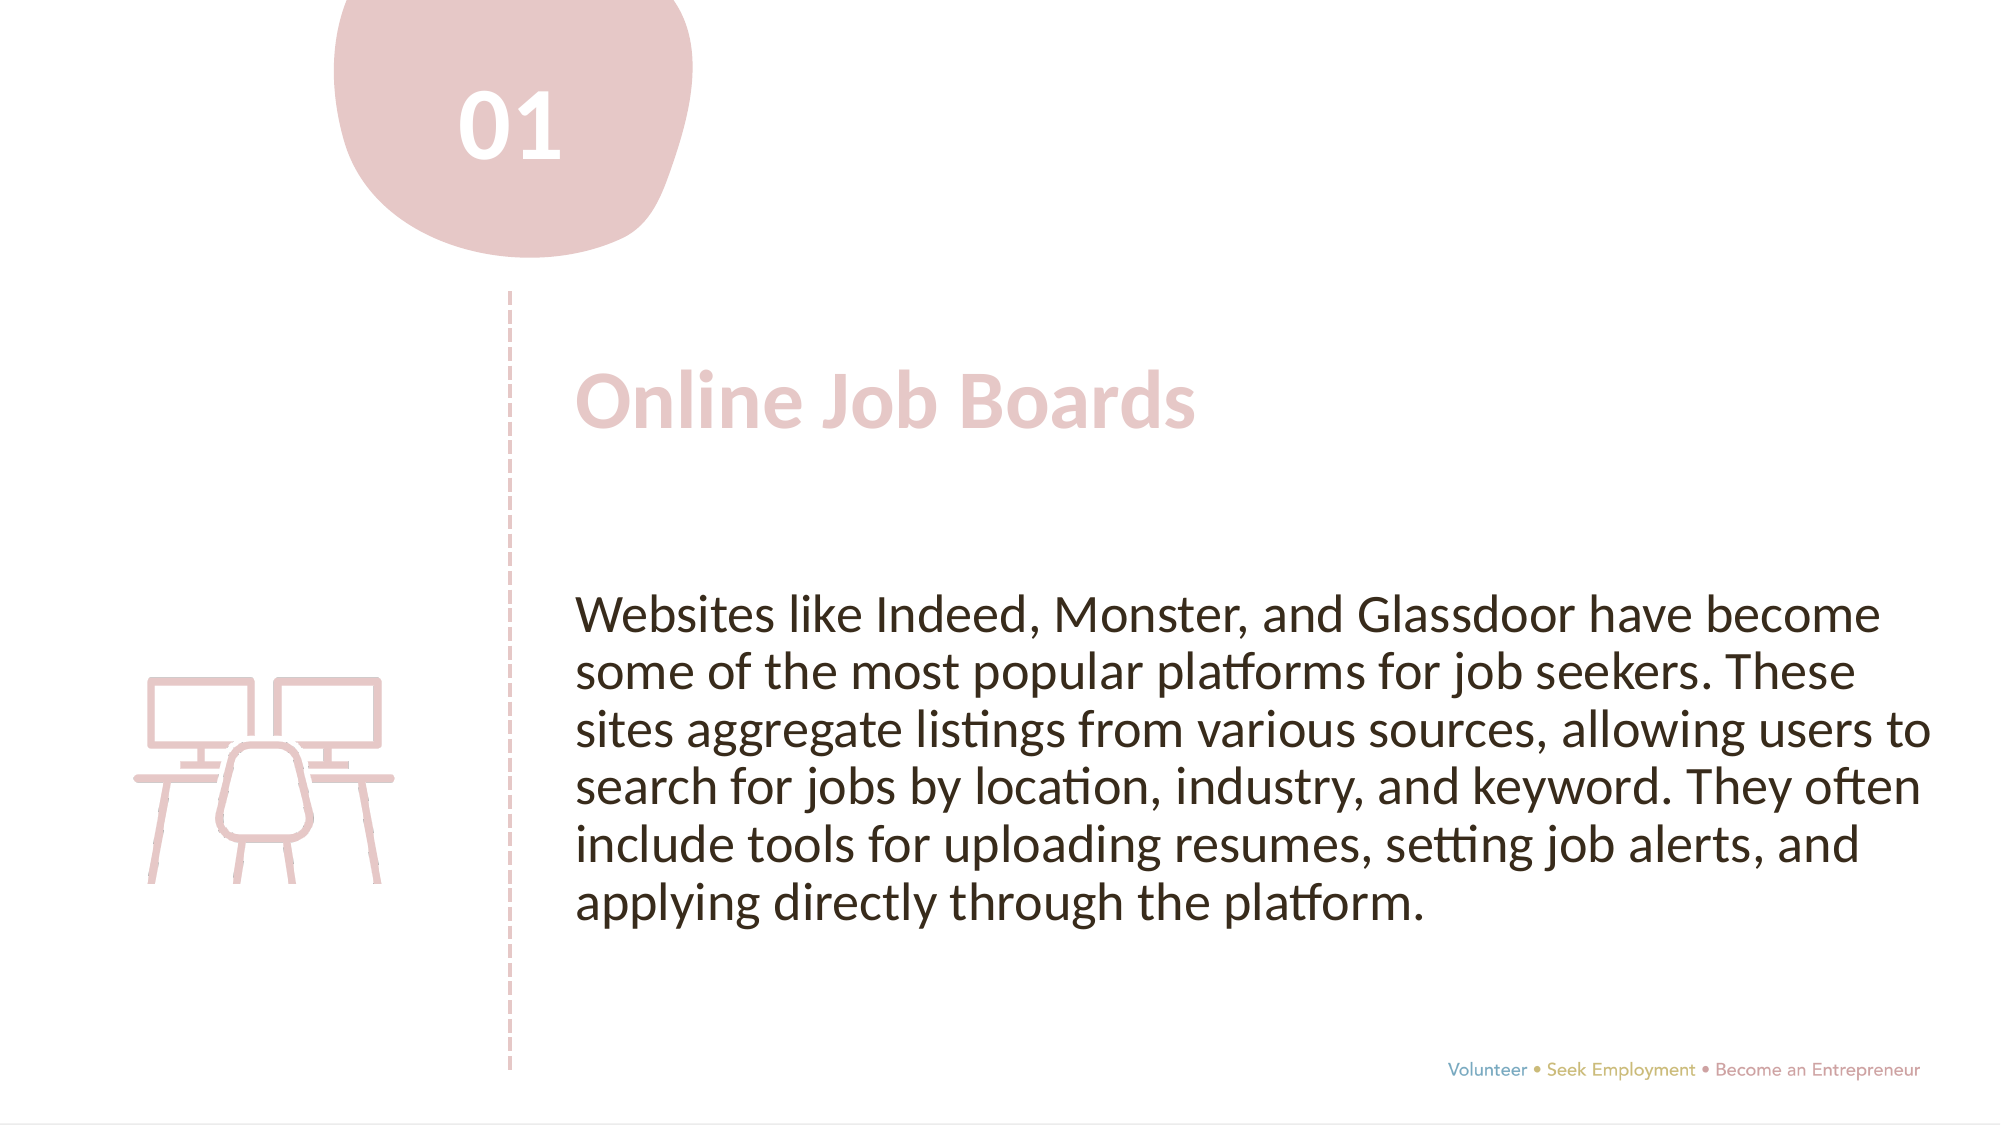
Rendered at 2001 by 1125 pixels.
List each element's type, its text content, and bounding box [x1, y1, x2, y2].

text_box 01 [443, 62, 634, 203]
picture [1418, 1046, 1971, 1103]
picture [104, 618, 424, 938]
text_box Websites like Indeed, Monster, and Glassdoor have become some of the most popular platforms for job seekers. These sites aggregate listings from various sources, allowing users to search for jobs by location, industry, and keyword. They often include tools for uploading resumes, setting job alerts, and applying directly through the platform. [560, 578, 1969, 907]
text_box Online Job Boards [560, 354, 1840, 499]
text_box [333, 0, 693, 258]
